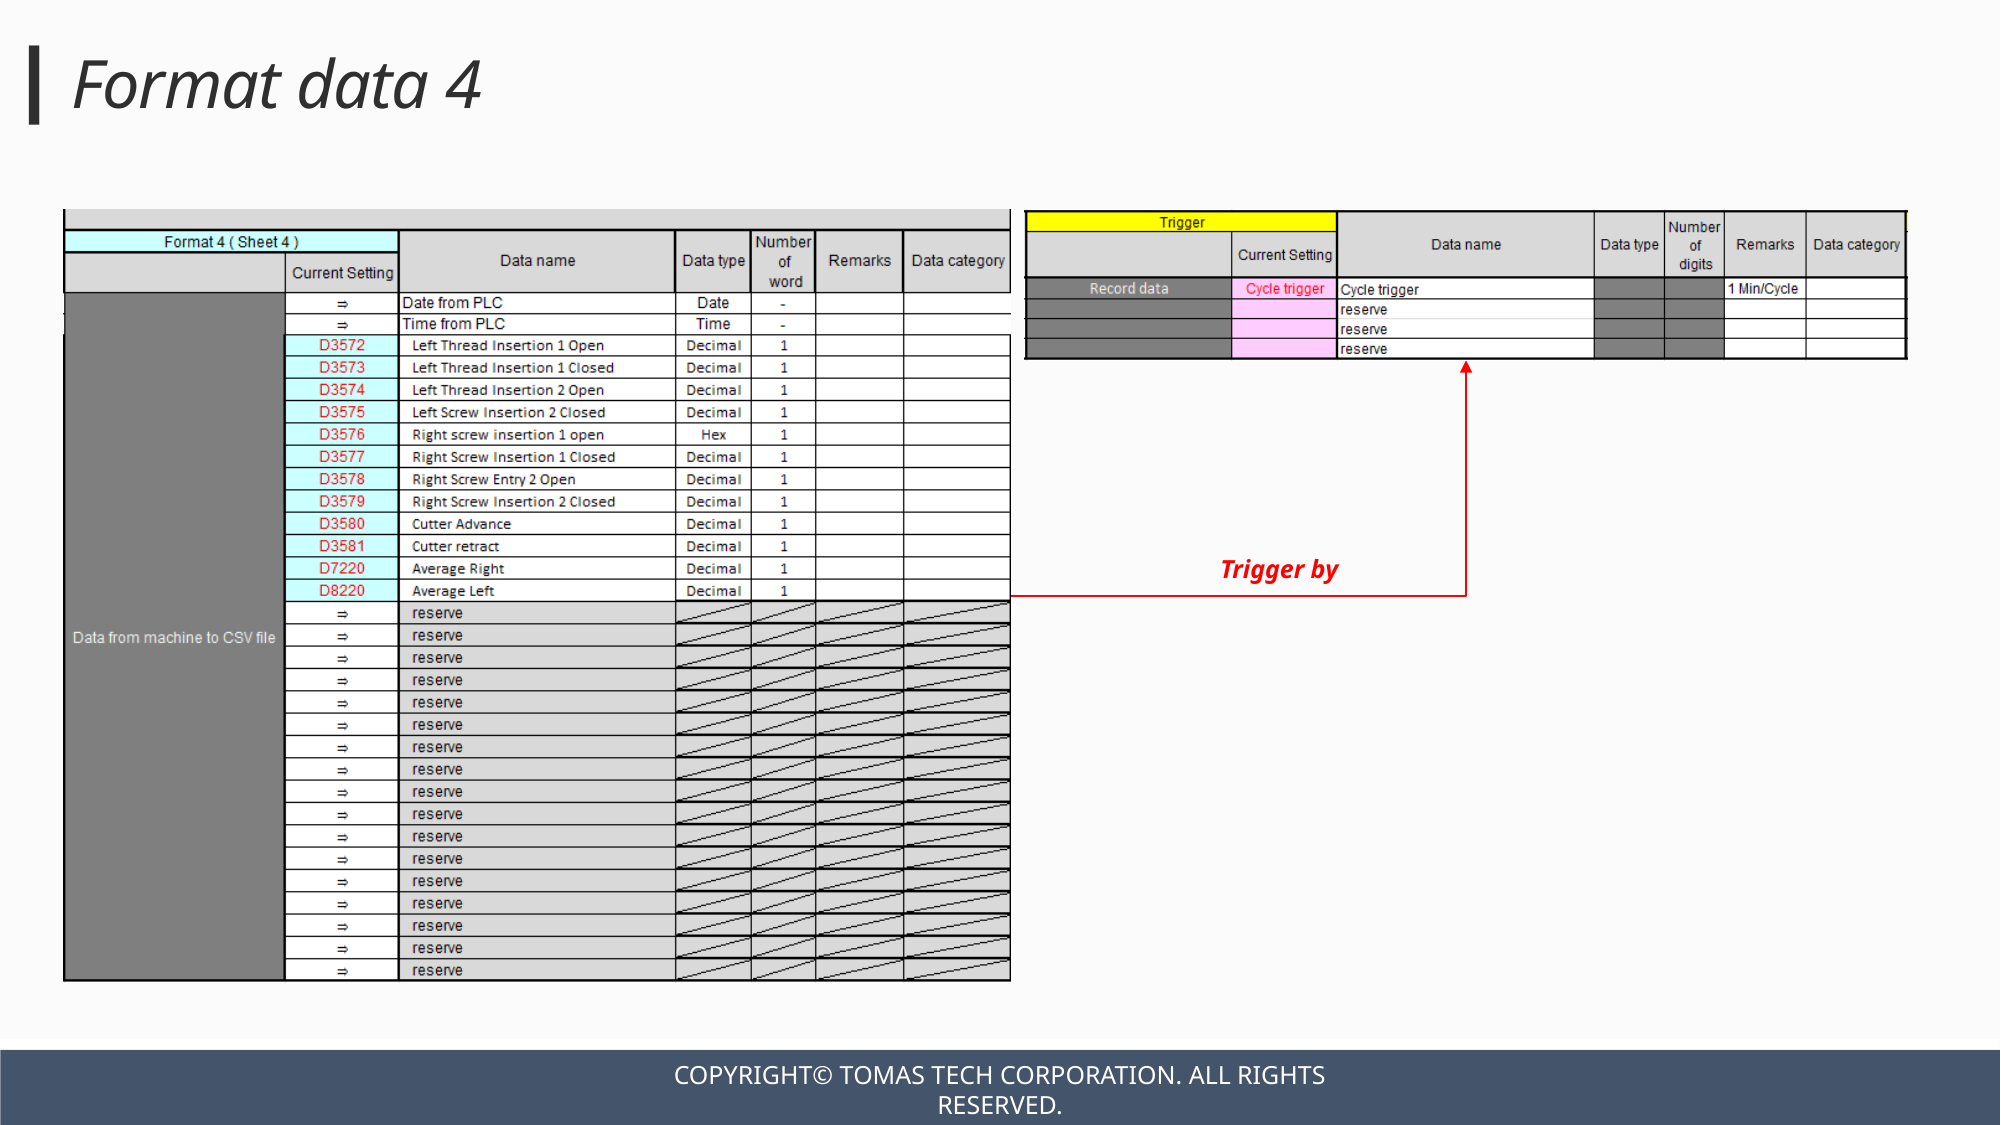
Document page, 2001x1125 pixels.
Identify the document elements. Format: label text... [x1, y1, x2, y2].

picture [1023, 208, 1909, 361]
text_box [1022, 366, 1467, 597]
text_box ┃ Format data 4 [0, 20, 1889, 130]
picture [62, 208, 1012, 984]
footer Copyright© TOMAS TECH CORPORATION. All rights reserved. [604, 1059, 1396, 1120]
